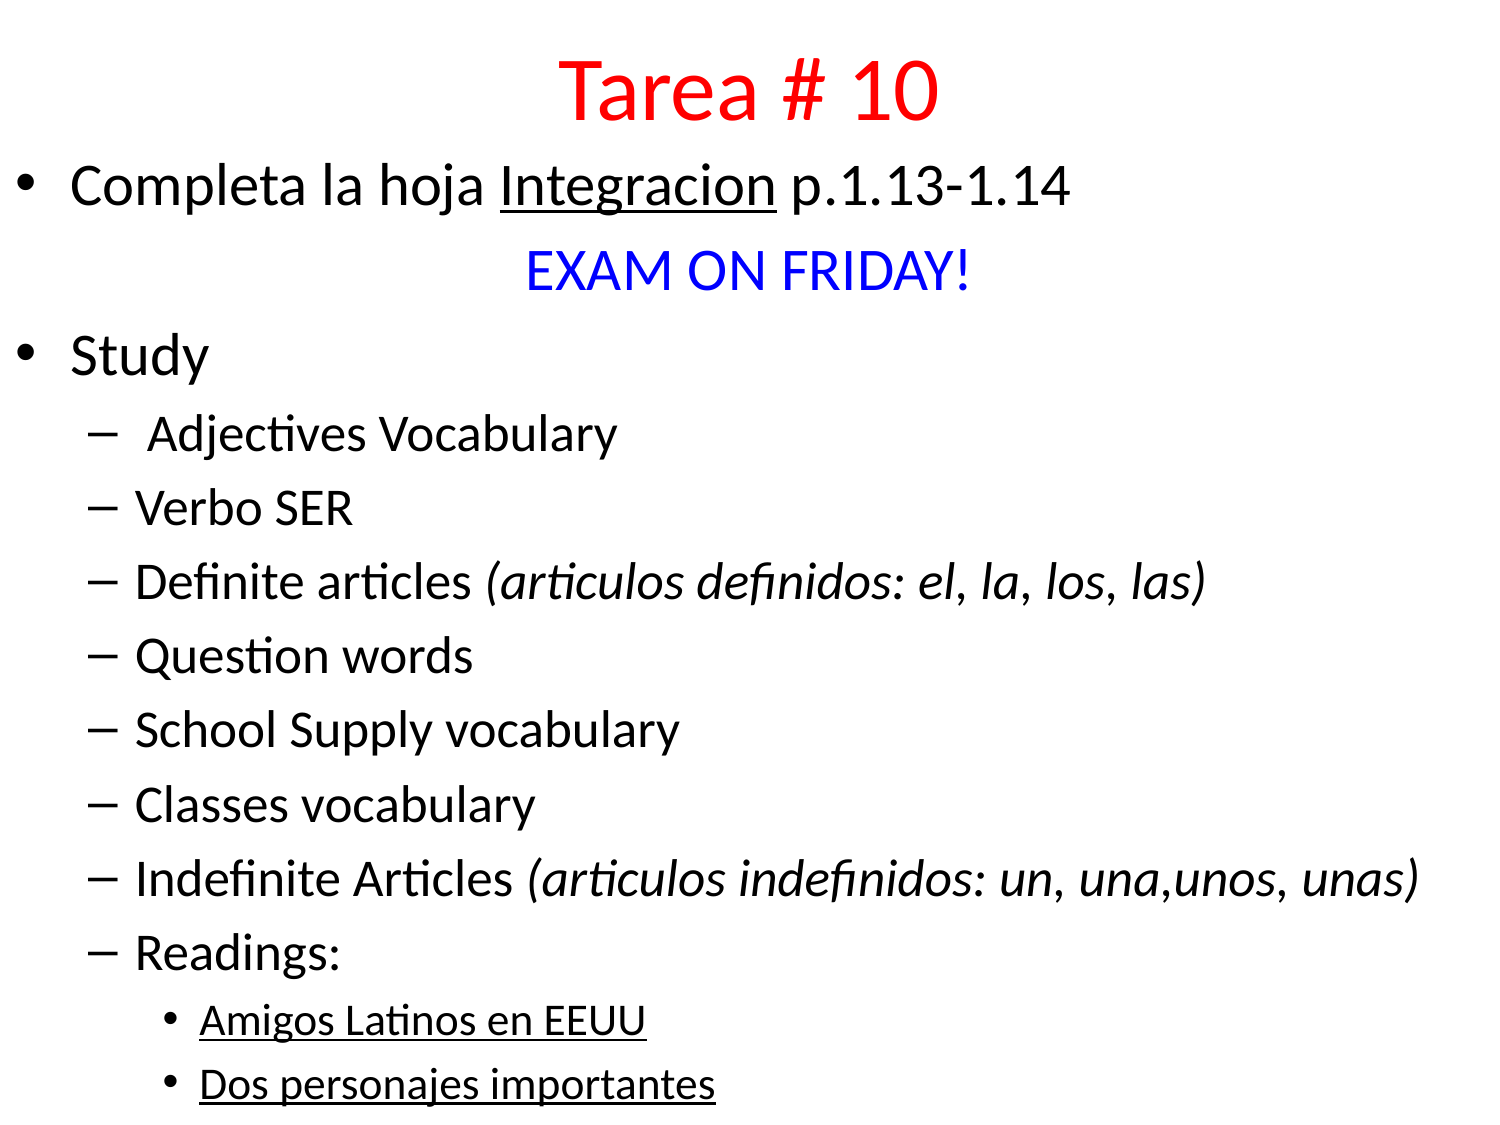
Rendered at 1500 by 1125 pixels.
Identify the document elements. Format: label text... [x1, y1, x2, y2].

title Tarea # 10 [75, 4, 1425, 137]
list Completa la hoja Integracion p.1.13-1.14 EXAM ON FRIDAY! Study Adjectives Vocabulary Verbo SER Definite articles (articulos definidos: el, la, los, las) Question words School Supply vocabulary Classes vocabulary Indefinite Articles (articulos indefinidos: un, una,unos, unas) Readings: Amigos Latinos en EEUU Dos personajes importantes [0, 137, 1500, 1125]
